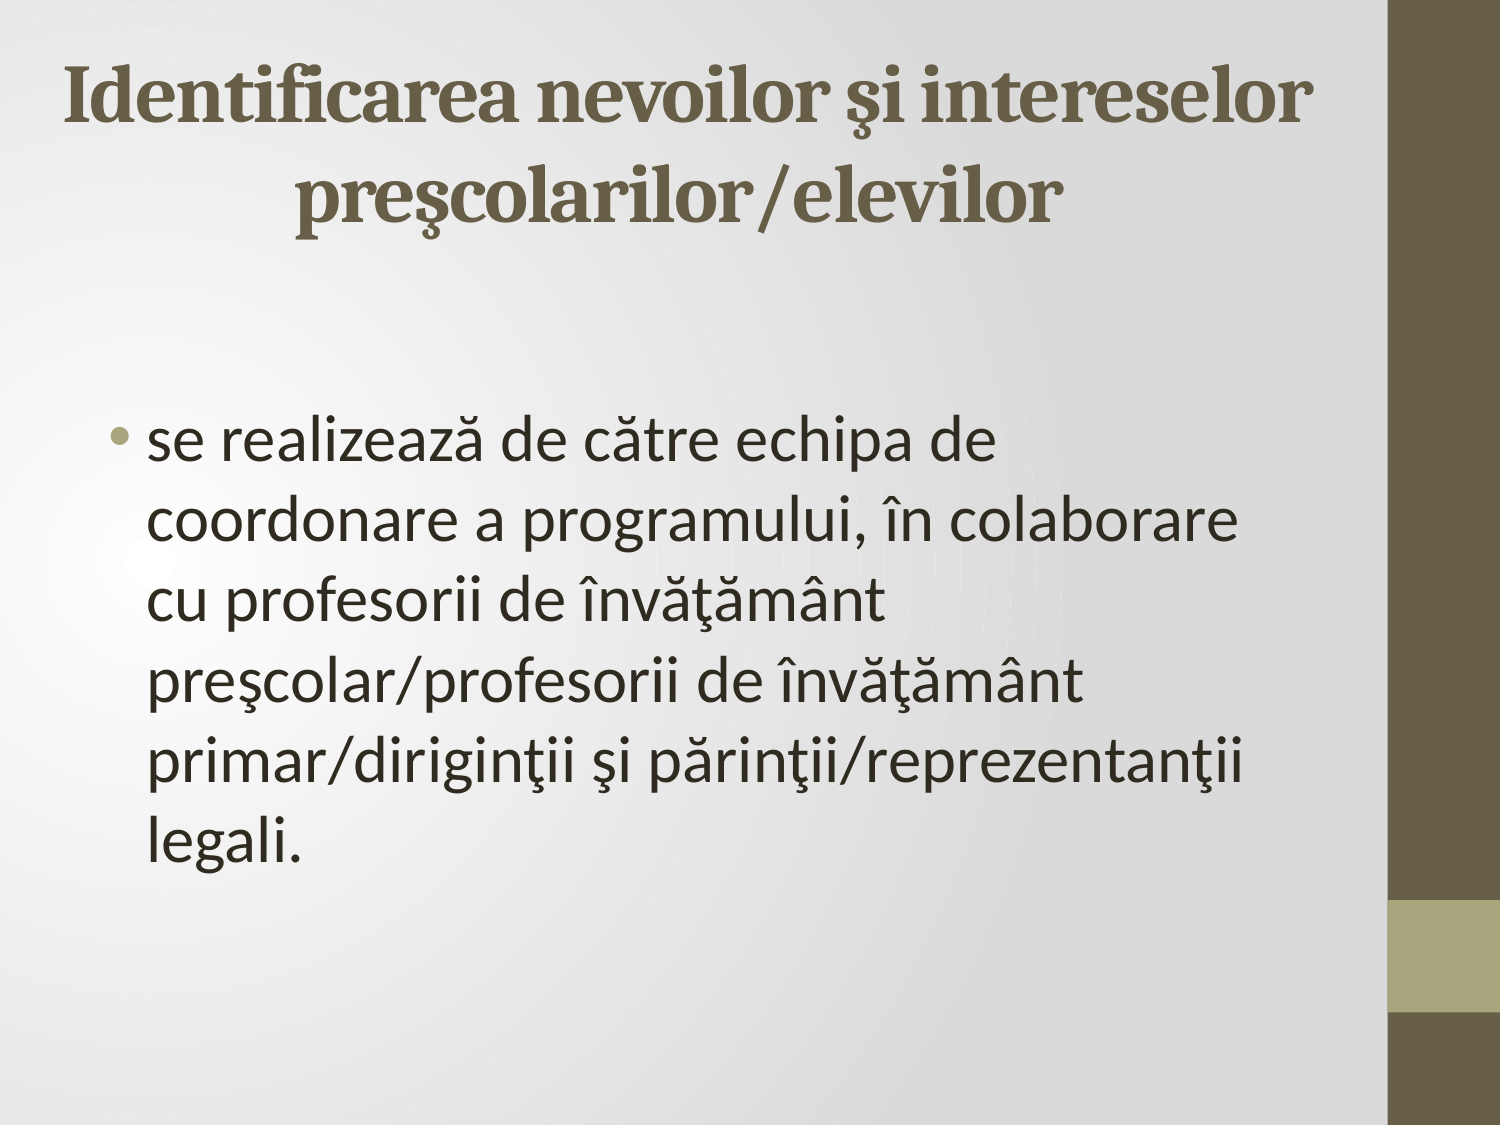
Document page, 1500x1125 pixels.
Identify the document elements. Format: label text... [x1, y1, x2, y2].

title Identificarea nevoilor şi intereselor preşcolarilor/elevilor [0, 45, 1375, 233]
list se realizează de către echipa de coordonare a programului, în colaborare cu profesorii de învăţământ preşcolar/profesorii de învăţământ primar/diriginţii şi părinţii/reprezentanţii legali. [75, 387, 1325, 1050]
